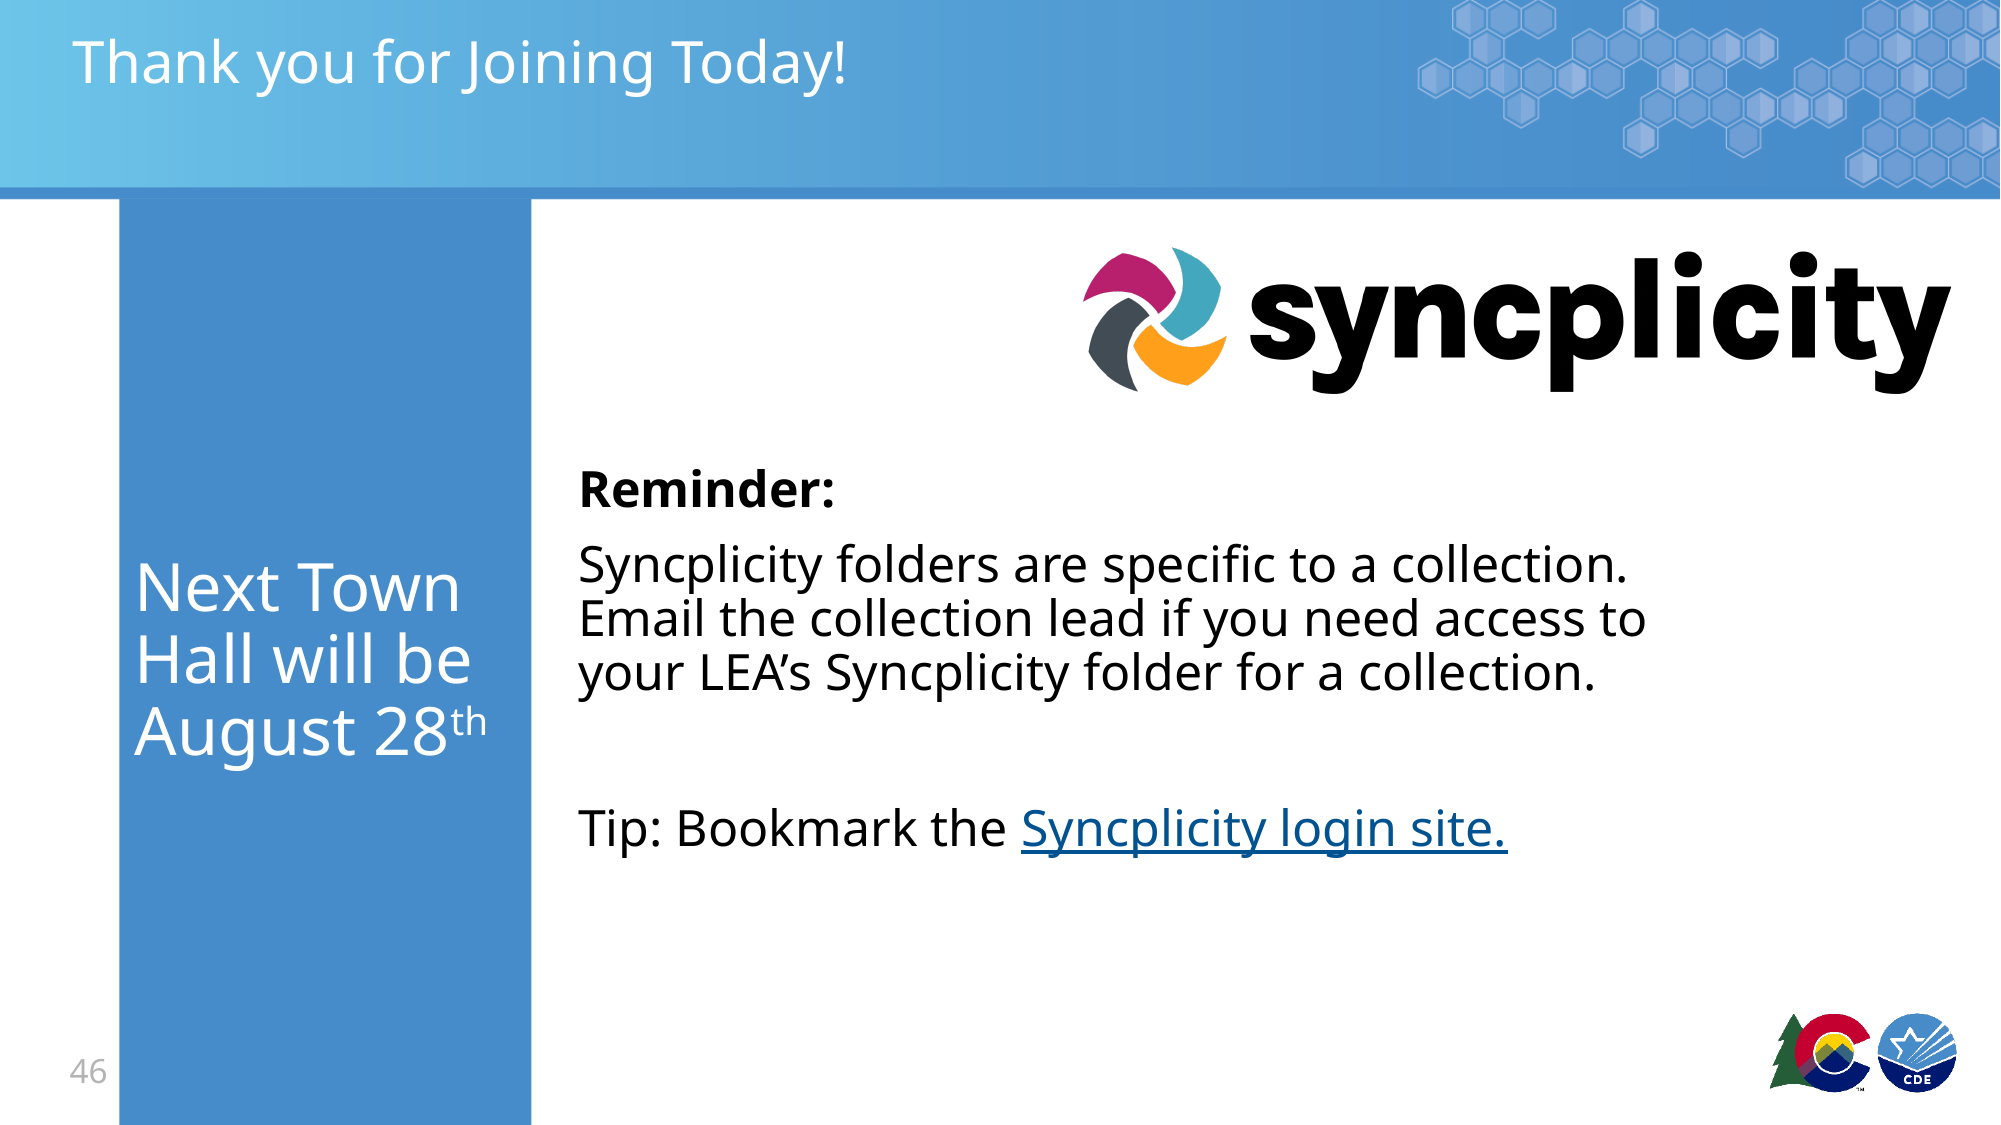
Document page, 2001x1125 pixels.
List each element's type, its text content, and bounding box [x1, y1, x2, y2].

list Next Town Hall will be August 28th [119, 198, 532, 1125]
slide_number 46 [54, 1042, 191, 1103]
picture [1081, 225, 1952, 394]
picture [1768, 1012, 1957, 1093]
title Thank you for Joining Today! [72, 33, 1396, 182]
picture [0, 0, 2000, 200]
list Reminder: Syncplicity folders are specific to a collection. Email the collection lead if you need access to your LEA’s Syncplicity folder for a collection. Tip: Bookmark the Syncplicity login site. [578, 198, 1755, 1125]
